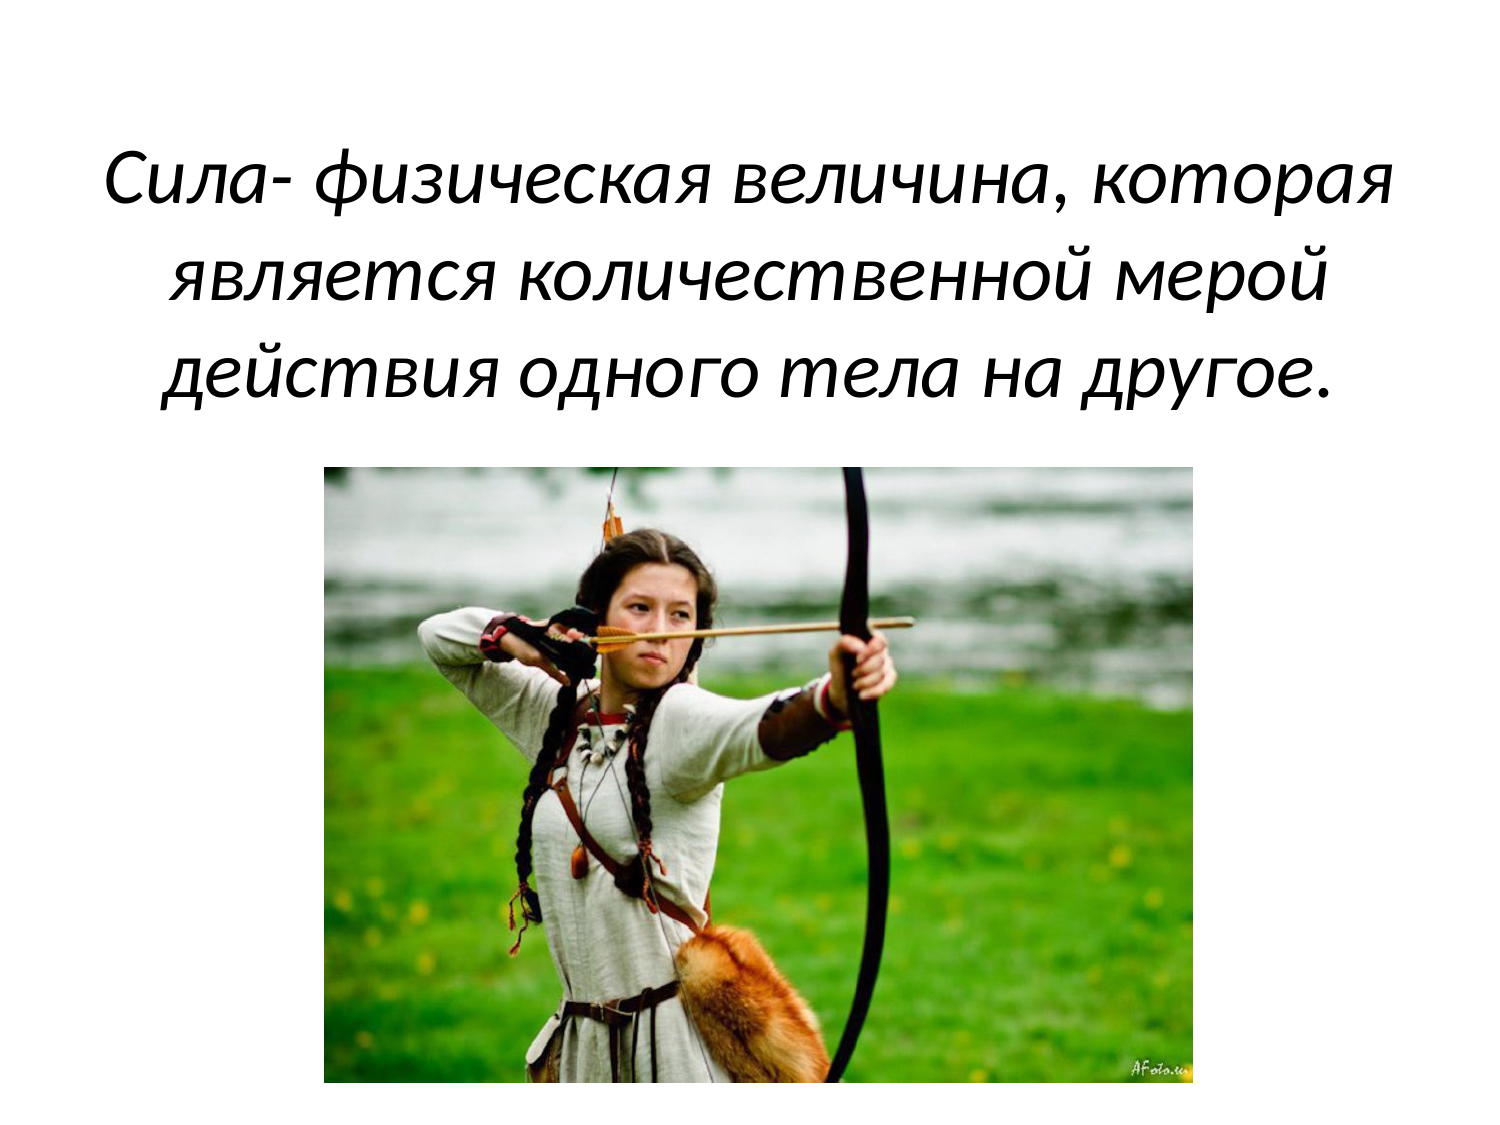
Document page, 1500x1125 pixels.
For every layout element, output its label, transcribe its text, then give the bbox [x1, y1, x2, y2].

title Сила- физическая величина, которая является количественной мерой действия одного тела на другое. [74, 44, 1426, 492]
picture [324, 467, 1194, 1083]
